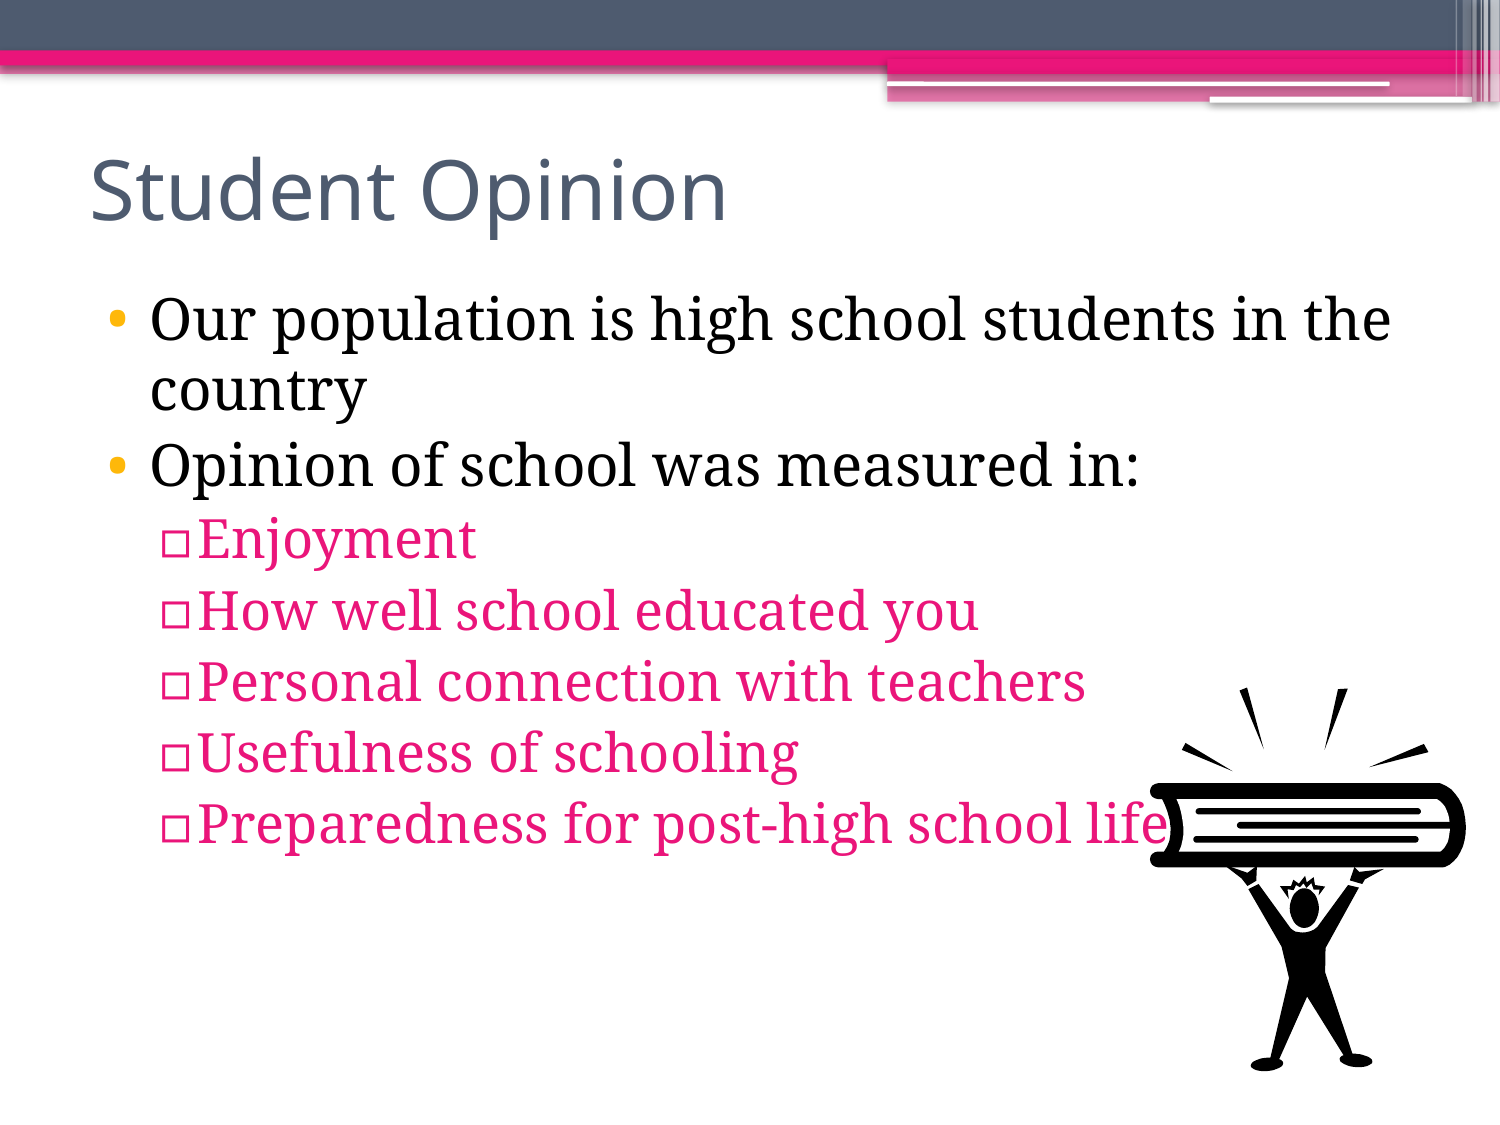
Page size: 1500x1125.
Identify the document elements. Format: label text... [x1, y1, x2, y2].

picture [1149, 687, 1467, 1072]
list Our population is high school students in the country Opinion of school was measured in: Enjoyment How well school educated you Personal connection with teachers Usefulness of schooling Preparedness for post-high school life [75, 275, 1425, 985]
title Student Opinion [75, 99, 1425, 275]
